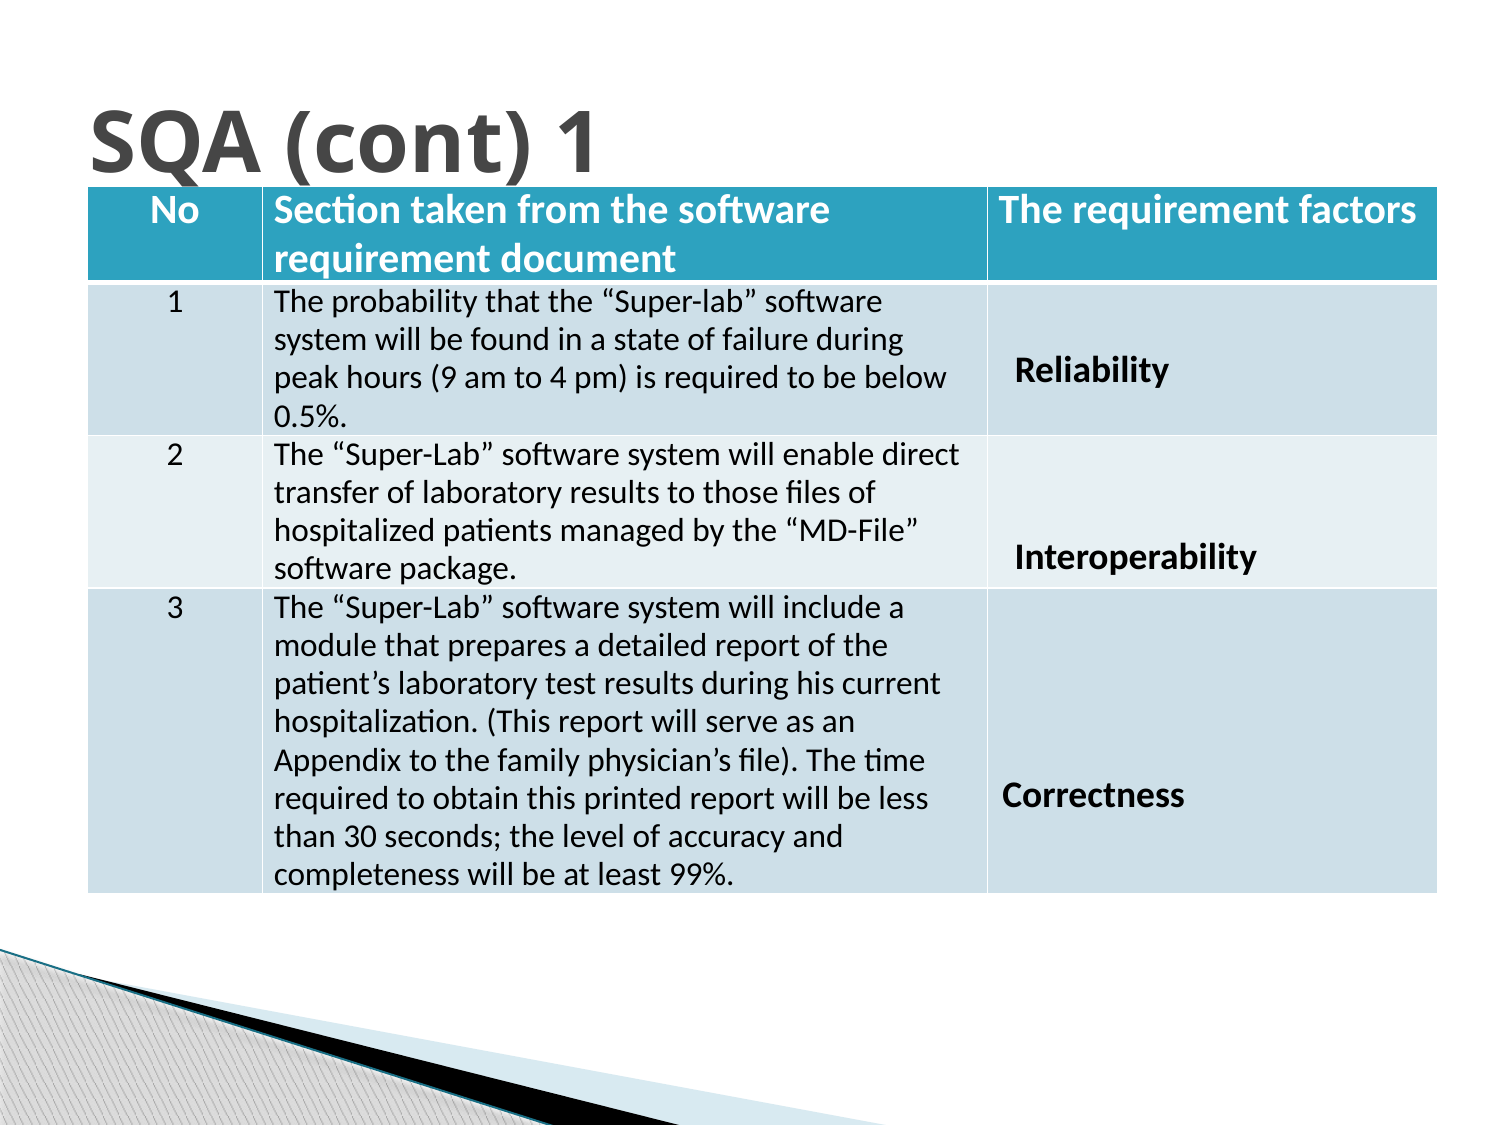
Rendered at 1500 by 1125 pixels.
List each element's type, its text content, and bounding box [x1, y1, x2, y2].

table_cell The “Super-Lab” software system will include a module that prepares a detailed report of the patient’s laboratory test results during his current hospitalization. (This report will serve as an Appendix to the family physician’s file). The time required to obtain this printed report will be less than 30 seconds; the level of accuracy and completeness will be at least 99%. [263, 589, 987, 893]
table_header The requirement factors [988, 187, 1437, 280]
table_cell 1 [88, 285, 262, 435]
text_box Correctness [987, 762, 1300, 823]
title SQA (cont) 1 [75, 45, 1425, 233]
table_cell The probability that the “Super-lab” software system will be found in a state of failure during peak hours (9 am to 4 pm) is required to be below 0.5%. [263, 285, 987, 435]
table_header No [88, 233, 262, 280]
table_cell [988, 436, 1437, 587]
text_box Reliability [999, 337, 1350, 398]
table_cell [988, 589, 1437, 893]
table_cell [988, 285, 1437, 435]
table_cell The “Super-Lab” software system will enable direct transfer of laboratory results to those files of hospitalized patients managed by the “MD-File” software package. [263, 436, 987, 587]
table_cell 3 [88, 589, 262, 893]
table_cell 2 [88, 436, 262, 587]
table_header Section taken from the software requirement document [263, 233, 987, 280]
text_box Interoperability [999, 524, 1313, 585]
